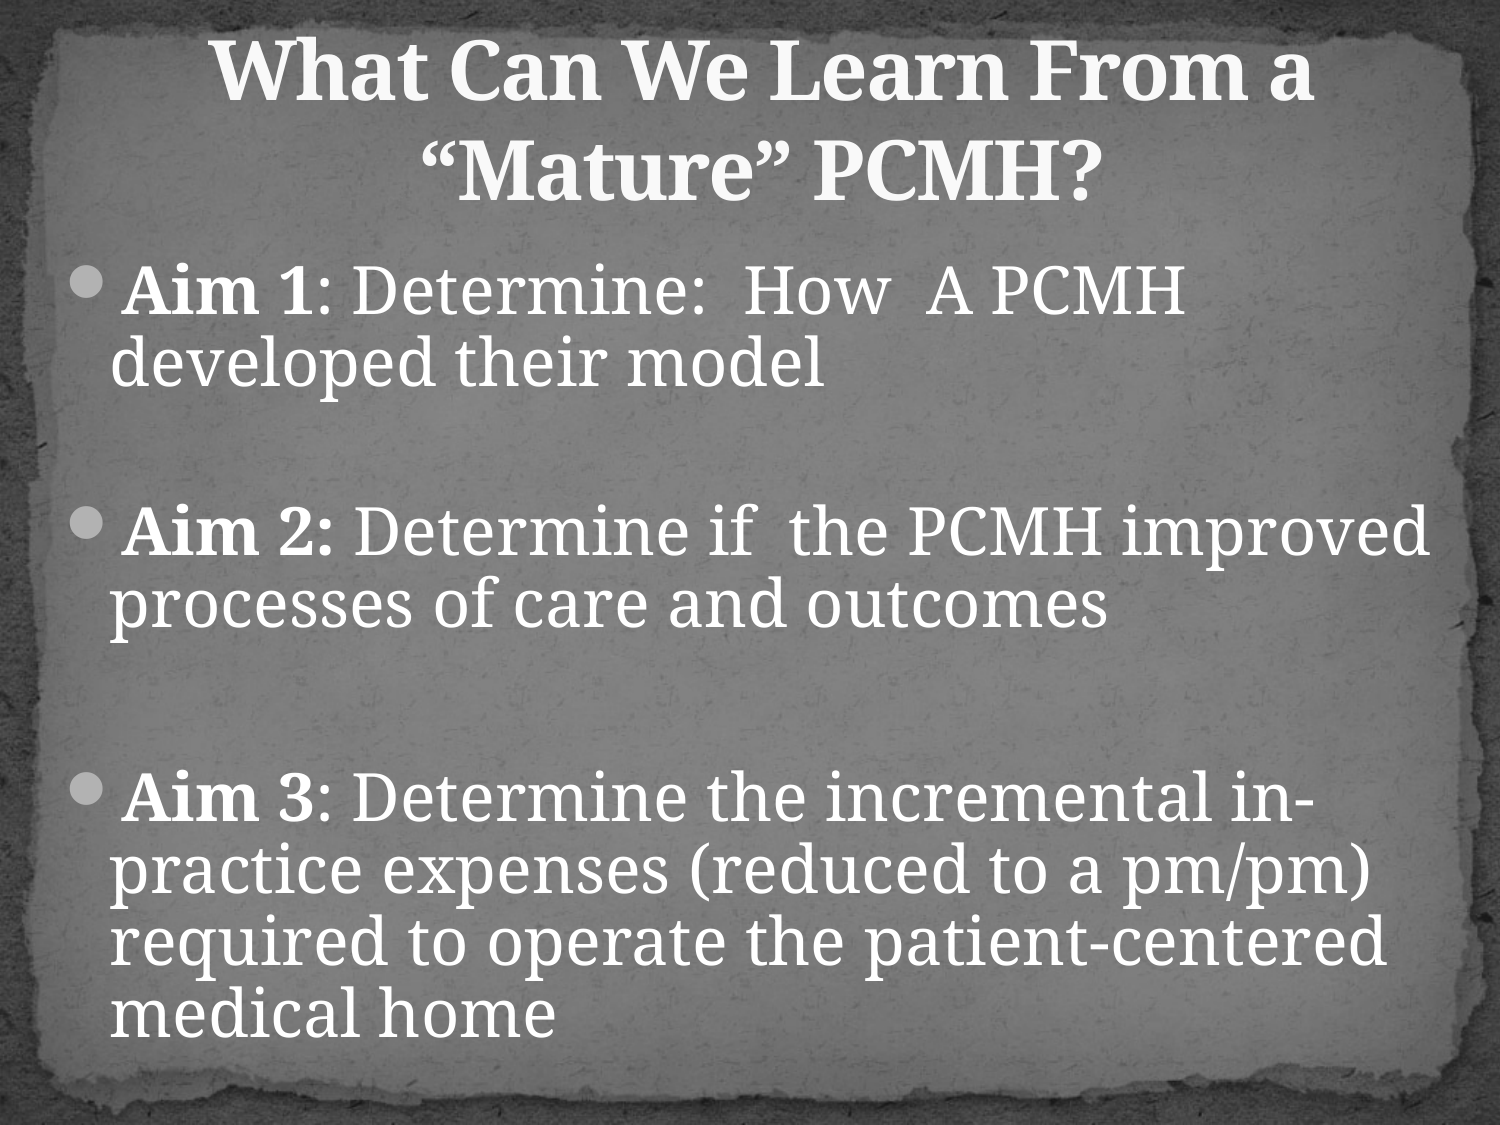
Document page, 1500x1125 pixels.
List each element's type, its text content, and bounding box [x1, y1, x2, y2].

title What Can We Learn From a “Mature” PCMH? [62, 62, 1463, 225]
list Aim 1: Determine: How A PCMH developed their model Aim 2: Determine if the PCMH improved processes of care and outcomes Aim 3: Determine the incremental in-practice expenses (reduced to a pm/pm) required to operate the patient-centered medical home [49, 249, 1476, 1125]
